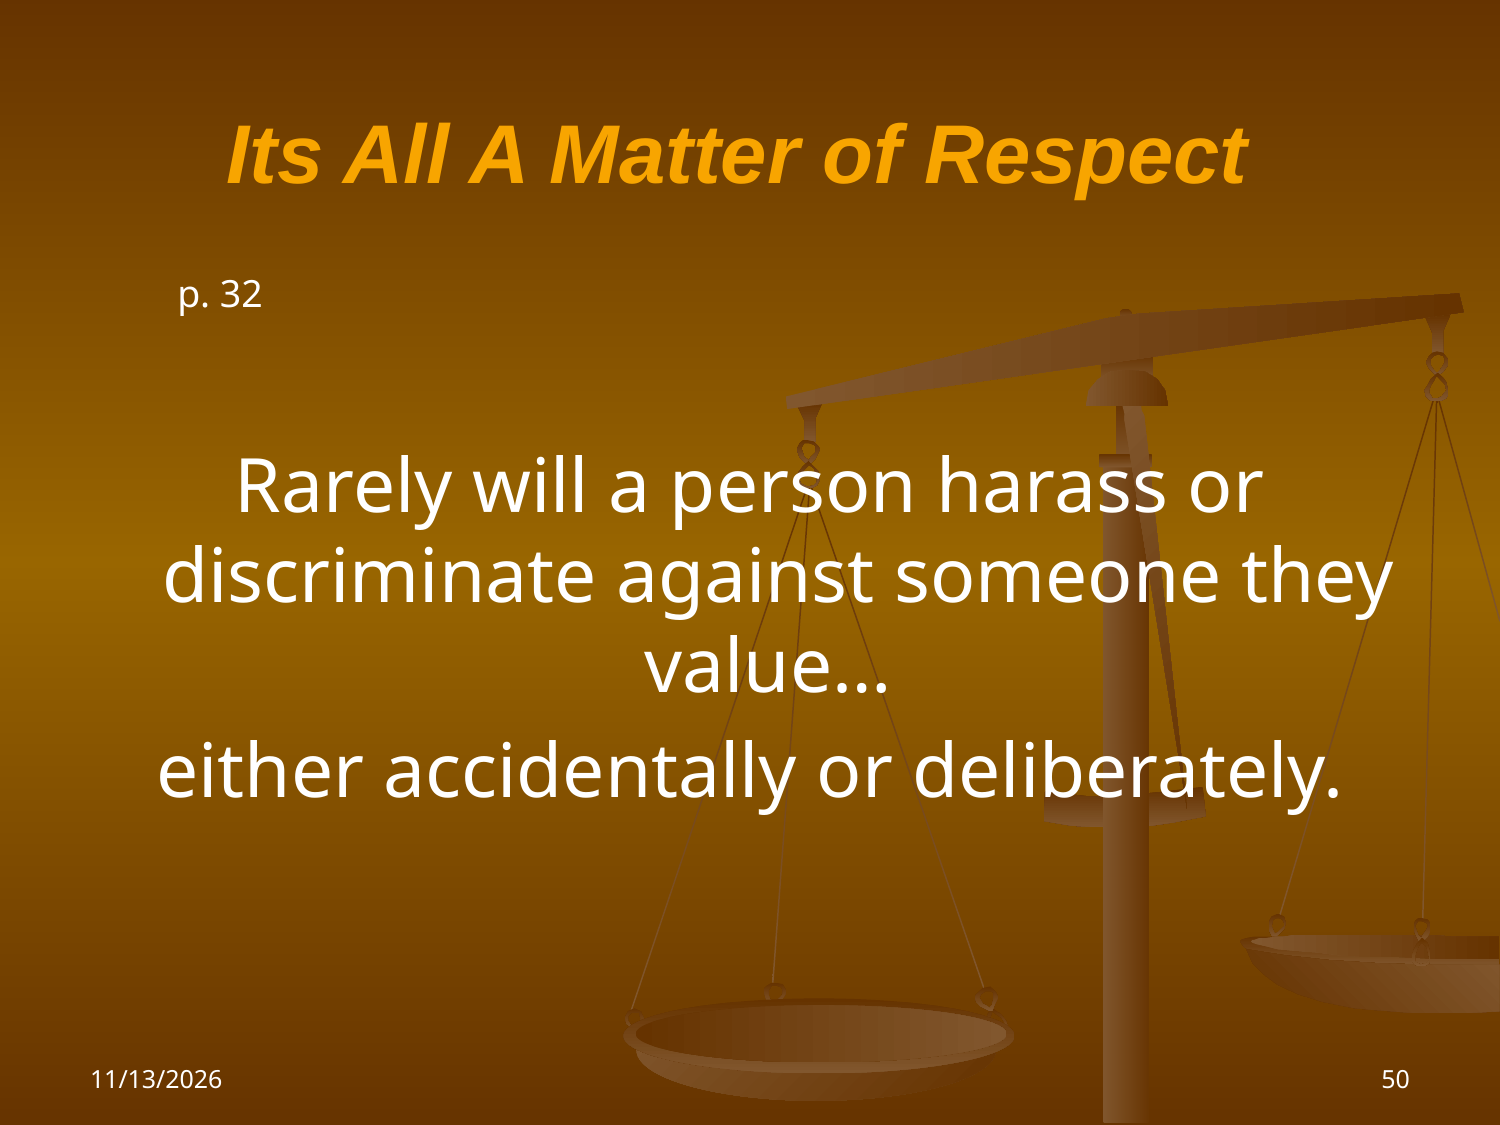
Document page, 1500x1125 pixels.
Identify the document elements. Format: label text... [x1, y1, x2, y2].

slide_number 50 [1074, 1029, 1426, 1106]
title Its All A Matter of Respect [62, 124, 1413, 276]
text_box p. 32 [162, 262, 325, 323]
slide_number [74, 1029, 426, 1106]
list Rarely will a person harass or discriminate against someone they value… either accidentally or deliberately. [74, 324, 1426, 888]
